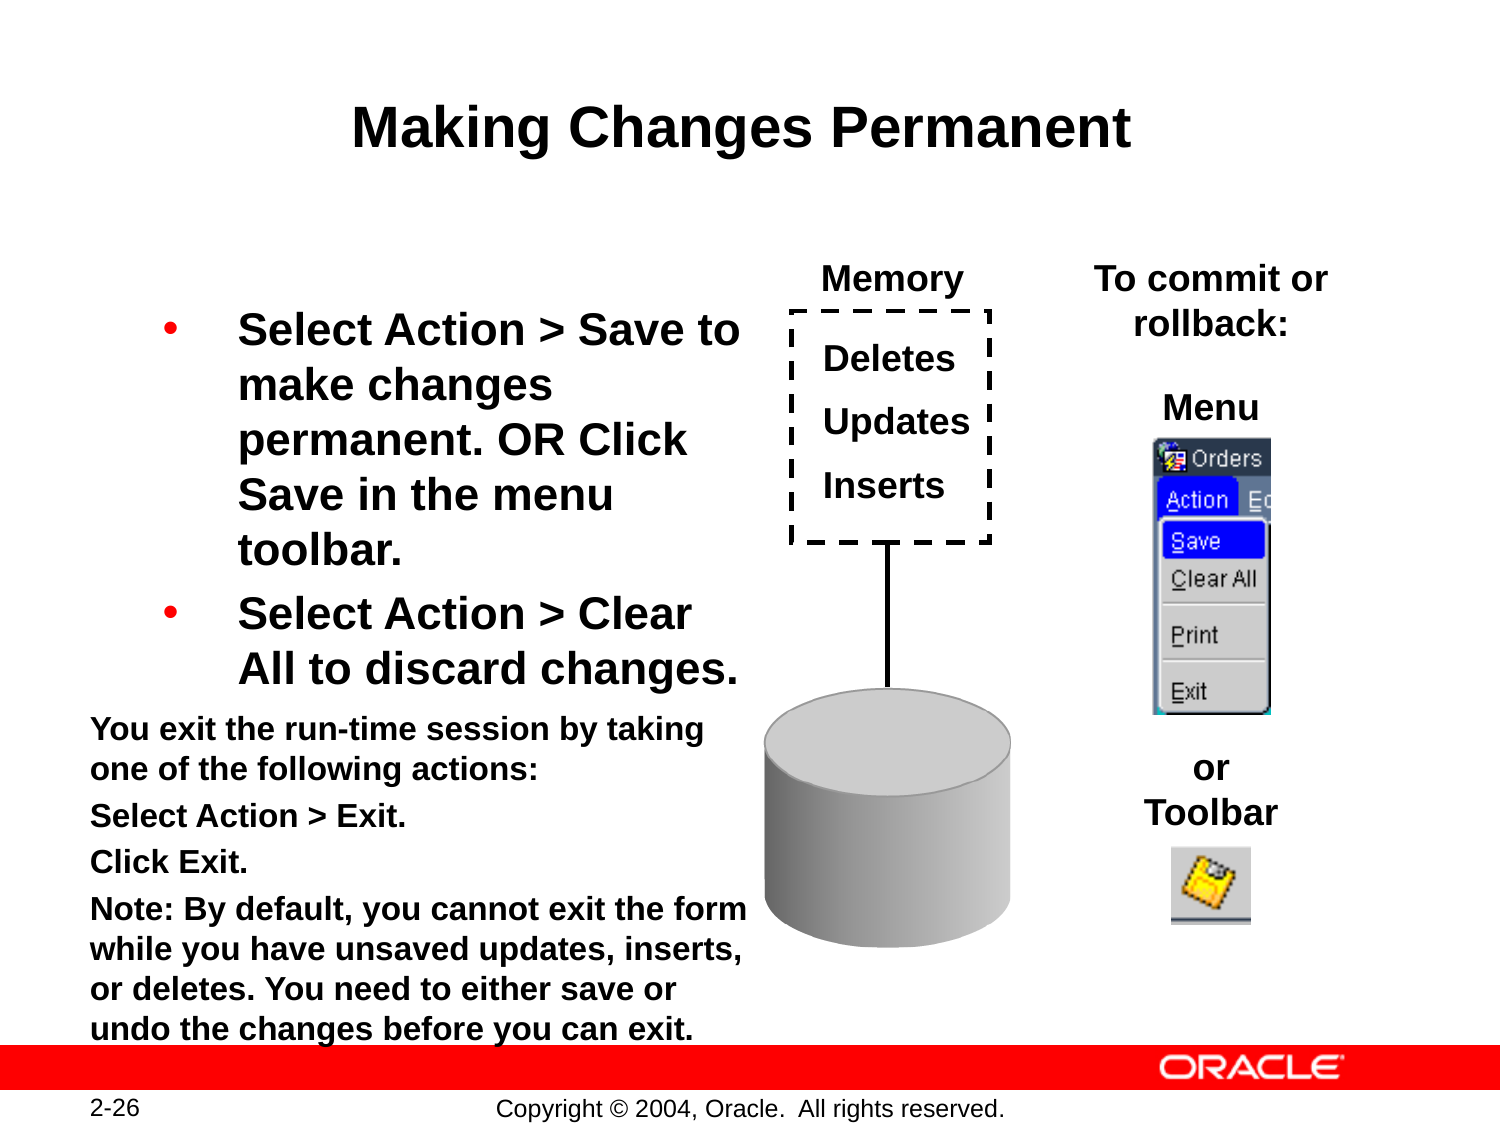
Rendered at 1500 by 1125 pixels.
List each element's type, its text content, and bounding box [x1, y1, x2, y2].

text_box Deletes Updates Inserts [807, 325, 986, 514]
text_box Memory [805, 246, 980, 307]
picture [763, 687, 1011, 949]
text_box To commit or rollback: [1078, 246, 1344, 352]
list Select Action > Save to make changes permanent. OR Click Save in the menu toolbar. Select Action > Clear All to discard changes. [141, 297, 751, 699]
text_box or Toolbar [1128, 735, 1294, 841]
picture [1151, 437, 1271, 716]
text_box You exit the run-time session by taking one of the following actions: Select Action > Exit. Click Exit. Note: By default, you cannot exit the form while you have unsaved updates, inserts, or deletes. You need to either save or undo the changes before you can exit. [75, 699, 775, 1101]
picture [1171, 845, 1252, 926]
text_box Menu [1147, 374, 1276, 436]
title Making Changes Permanent [149, 87, 1351, 232]
text_box [791, 311, 990, 543]
